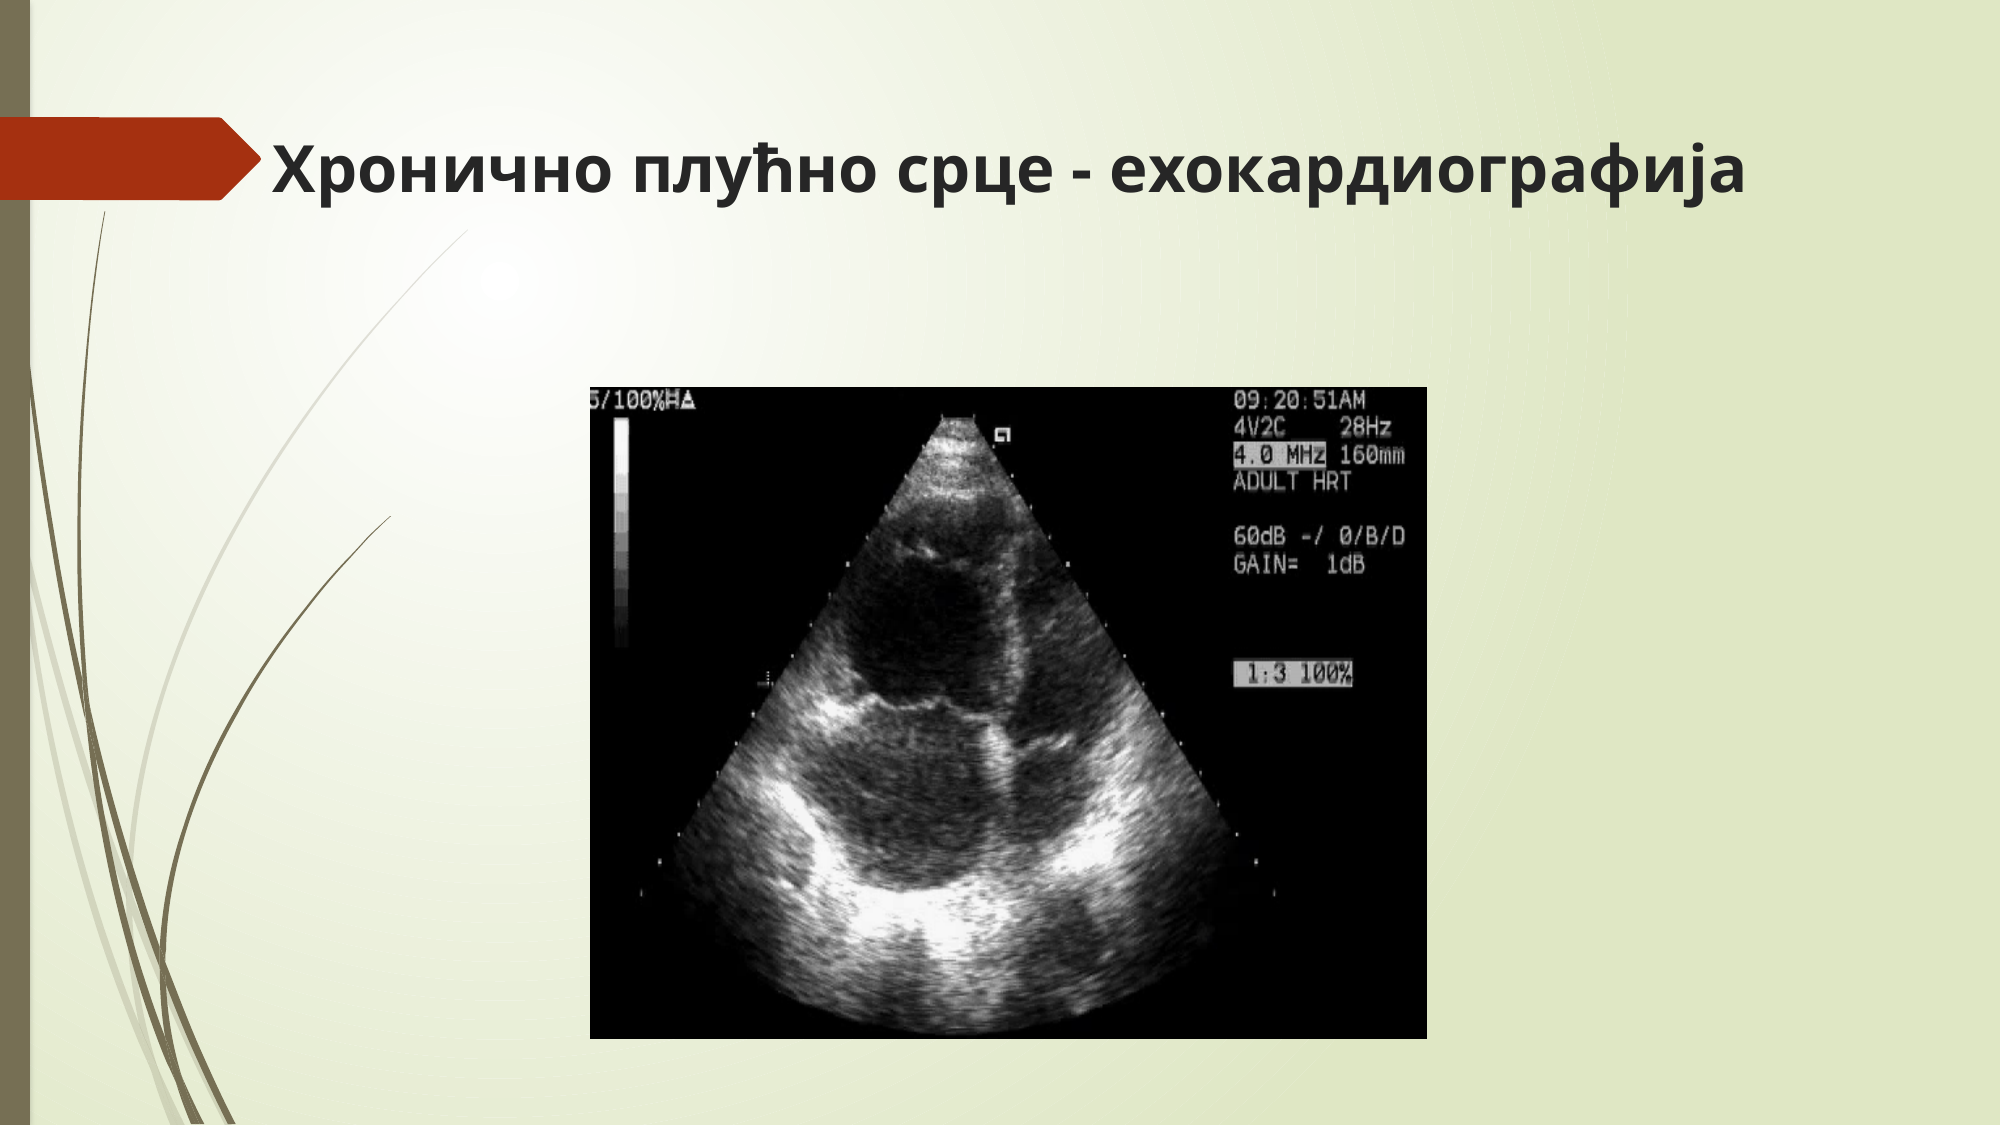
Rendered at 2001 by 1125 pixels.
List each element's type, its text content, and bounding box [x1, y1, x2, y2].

title Хронично плућно срце - ехокардиографија [257, 120, 1840, 308]
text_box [589, 386, 1428, 1040]
